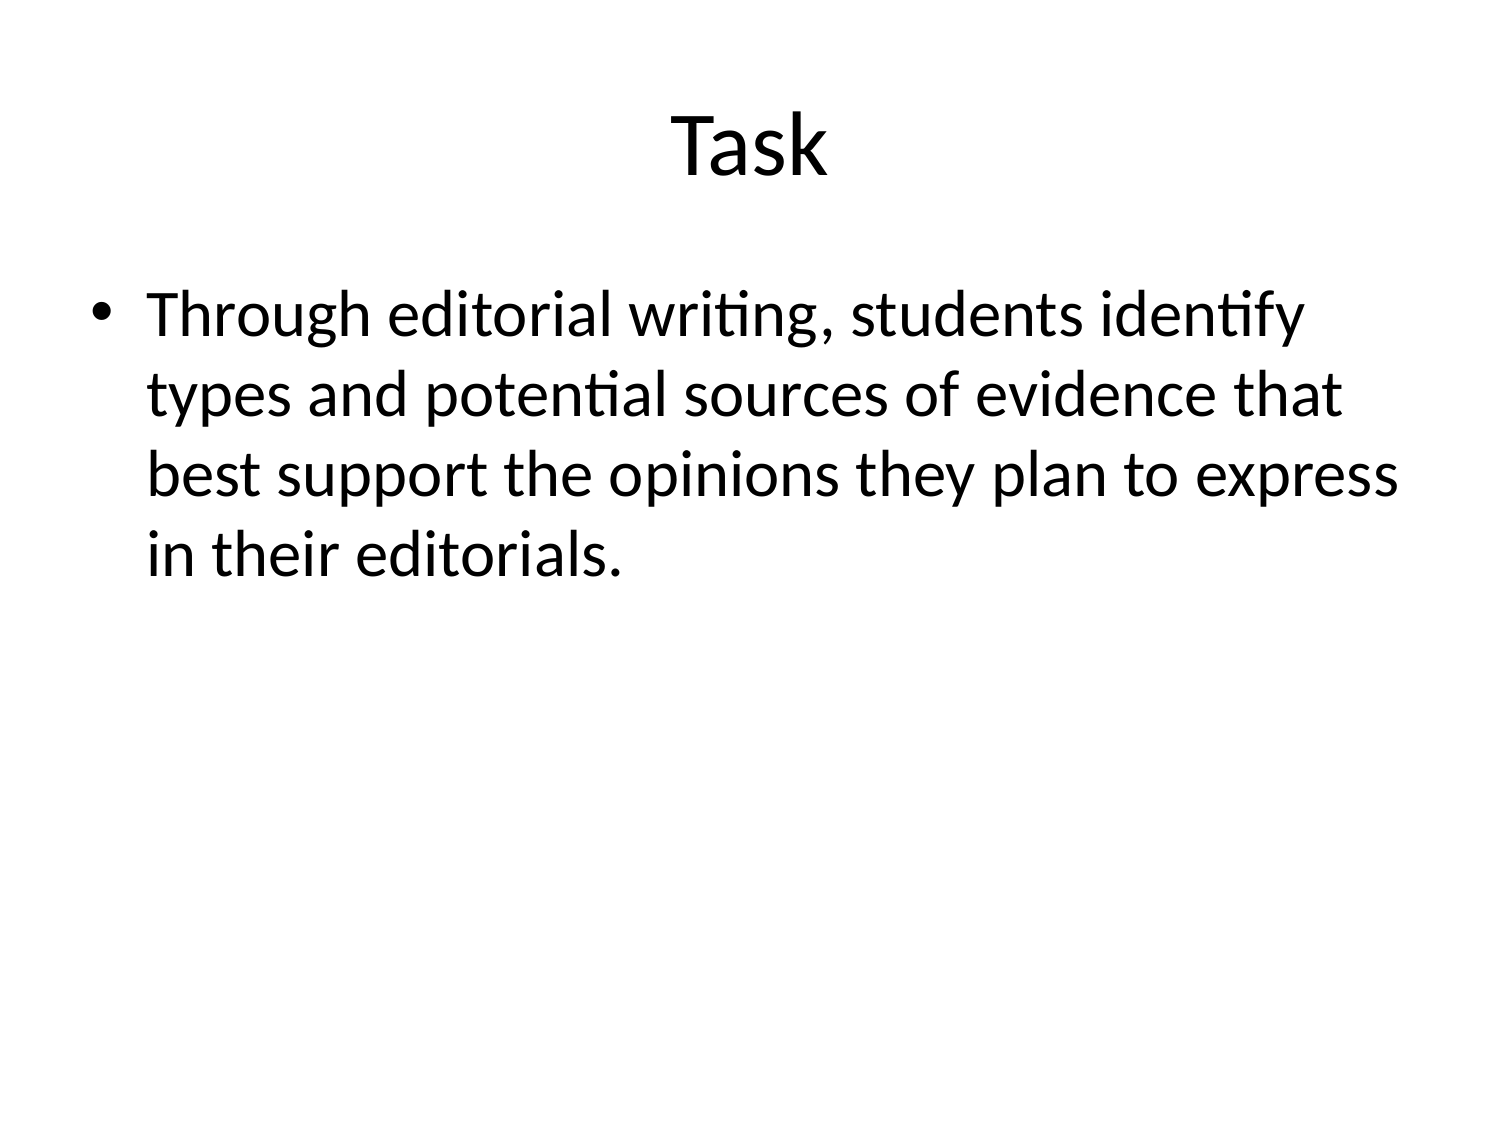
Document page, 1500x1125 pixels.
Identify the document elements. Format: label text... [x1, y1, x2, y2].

list Through editorial writing, students identify types and potential sources of evidence that best support the opinions they plan to express in their editorials. [75, 262, 1425, 1005]
title Task [75, 45, 1425, 233]
